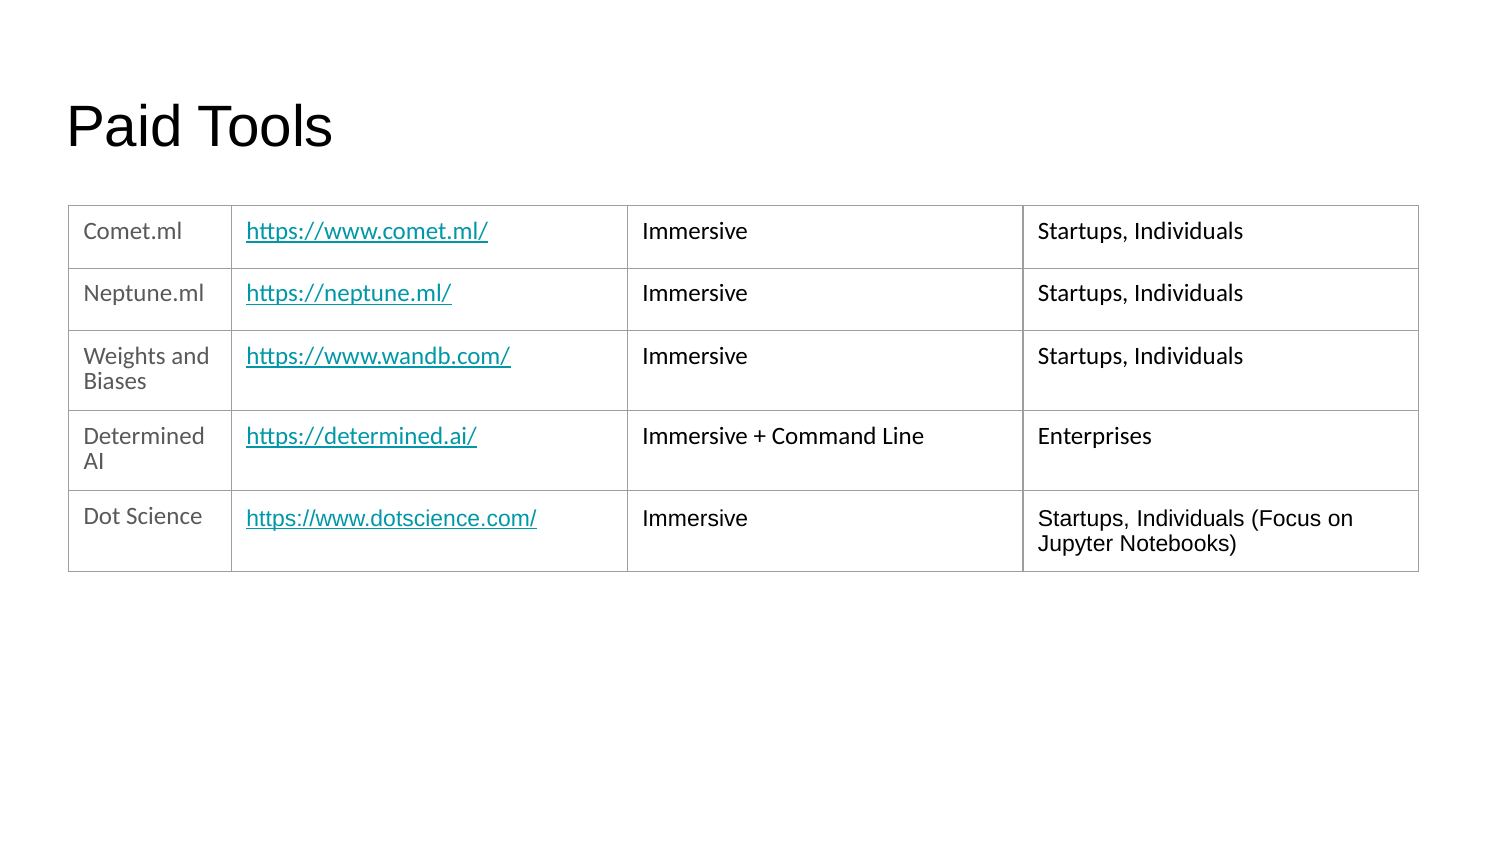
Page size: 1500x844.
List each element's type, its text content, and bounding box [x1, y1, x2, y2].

table_cell Immersive [628, 269, 1022, 330]
table_cell Startups, Individuals (Focus on Jupyter Notebooks) [1024, 491, 1418, 571]
table_cell Determined AI [69, 411, 231, 490]
table_cell Immersive + Command Line [628, 411, 1022, 490]
title Paid Tools [51, 72, 1449, 167]
table_cell https://neptune.ml/ [232, 269, 627, 330]
table_cell Startups, Individuals [1024, 331, 1418, 410]
table_cell https://www.wandb.com/ [232, 331, 627, 410]
table_cell Immersive [628, 331, 1022, 410]
table_header https://www.comet.ml/ [232, 206, 627, 268]
table_cell Immersive [628, 491, 1022, 571]
table_header Comet.ml [69, 206, 231, 268]
table_cell https://determined.ai/ [232, 411, 627, 490]
table_header Immersive [628, 206, 1022, 268]
table_cell Weights and Biases [69, 331, 231, 410]
table_cell Dot Science [69, 491, 231, 571]
table_header Startups, Individuals [1024, 206, 1418, 268]
table_cell Startups, Individuals [1024, 269, 1418, 330]
table_cell https://www.dotscience.com/ [232, 491, 627, 571]
table_cell Neptune.ml [69, 269, 231, 330]
table_cell Enterprises [1024, 411, 1418, 490]
